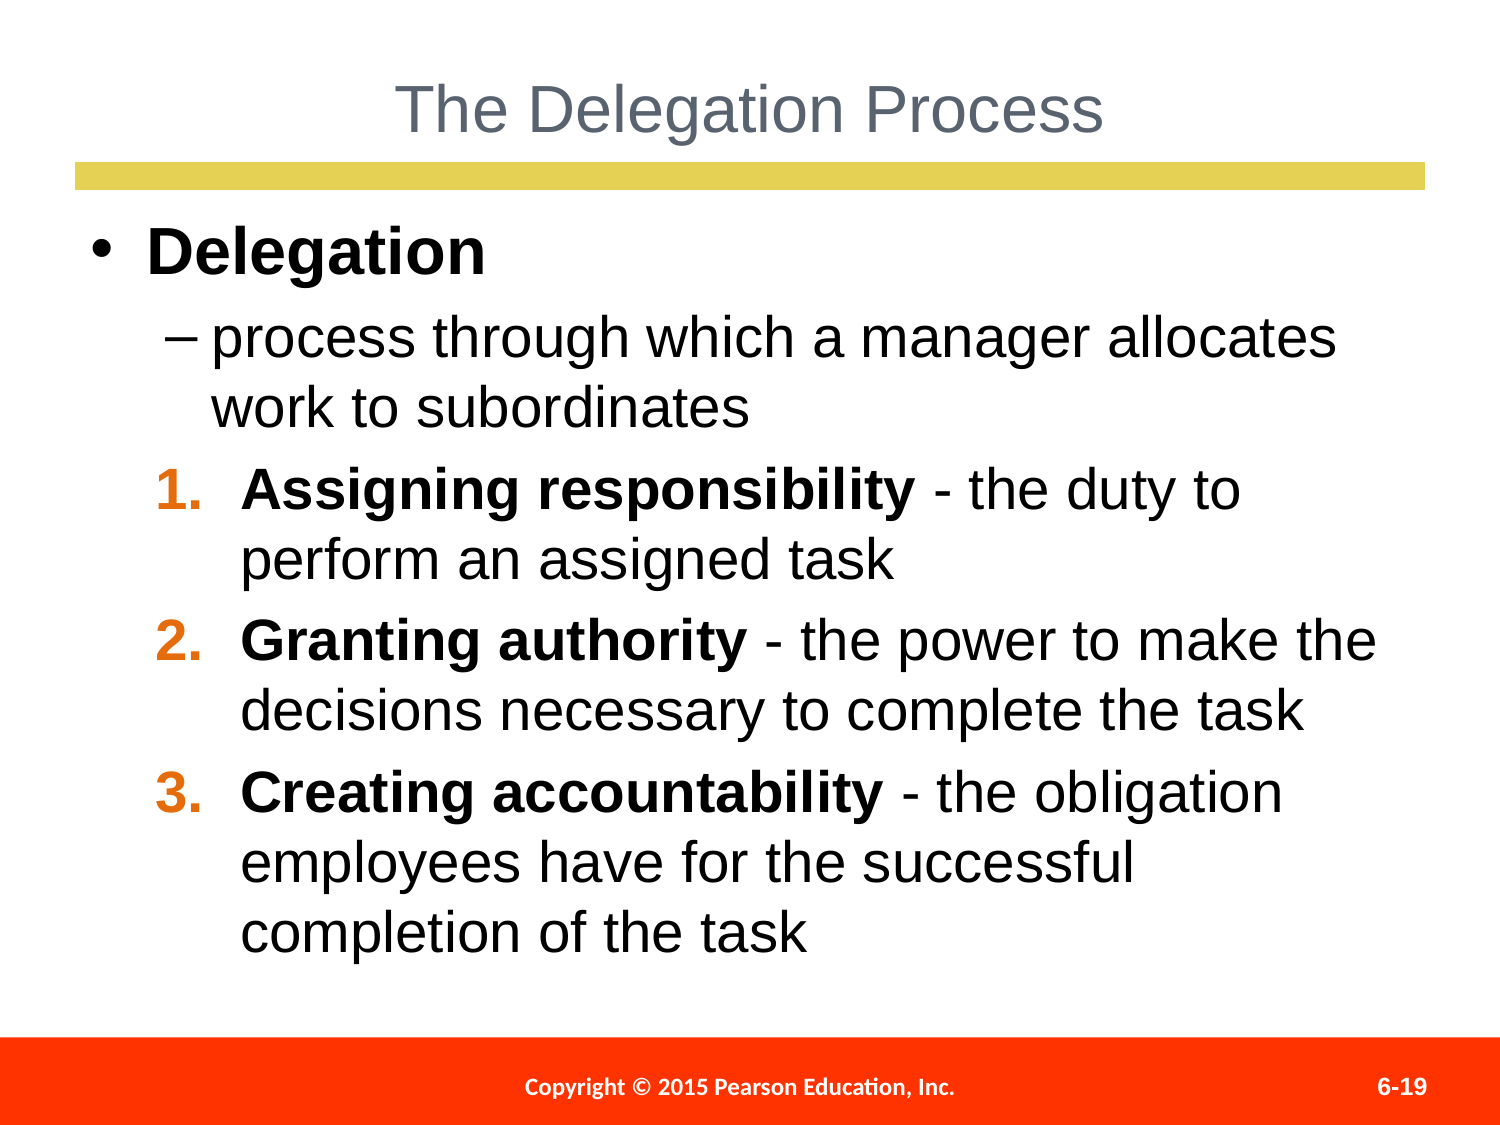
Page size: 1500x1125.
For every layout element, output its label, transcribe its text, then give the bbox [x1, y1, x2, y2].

list Delegation process through which a manager allocates work to subordinates Assigning responsibility - the duty to perform an assigned task Granting authority - the power to make the decisions necessary to complete the task Creating accountability - the obligation employees have for the successful completion of the task [74, 199, 1426, 1006]
title The Delegation Process [74, 12, 1426, 199]
